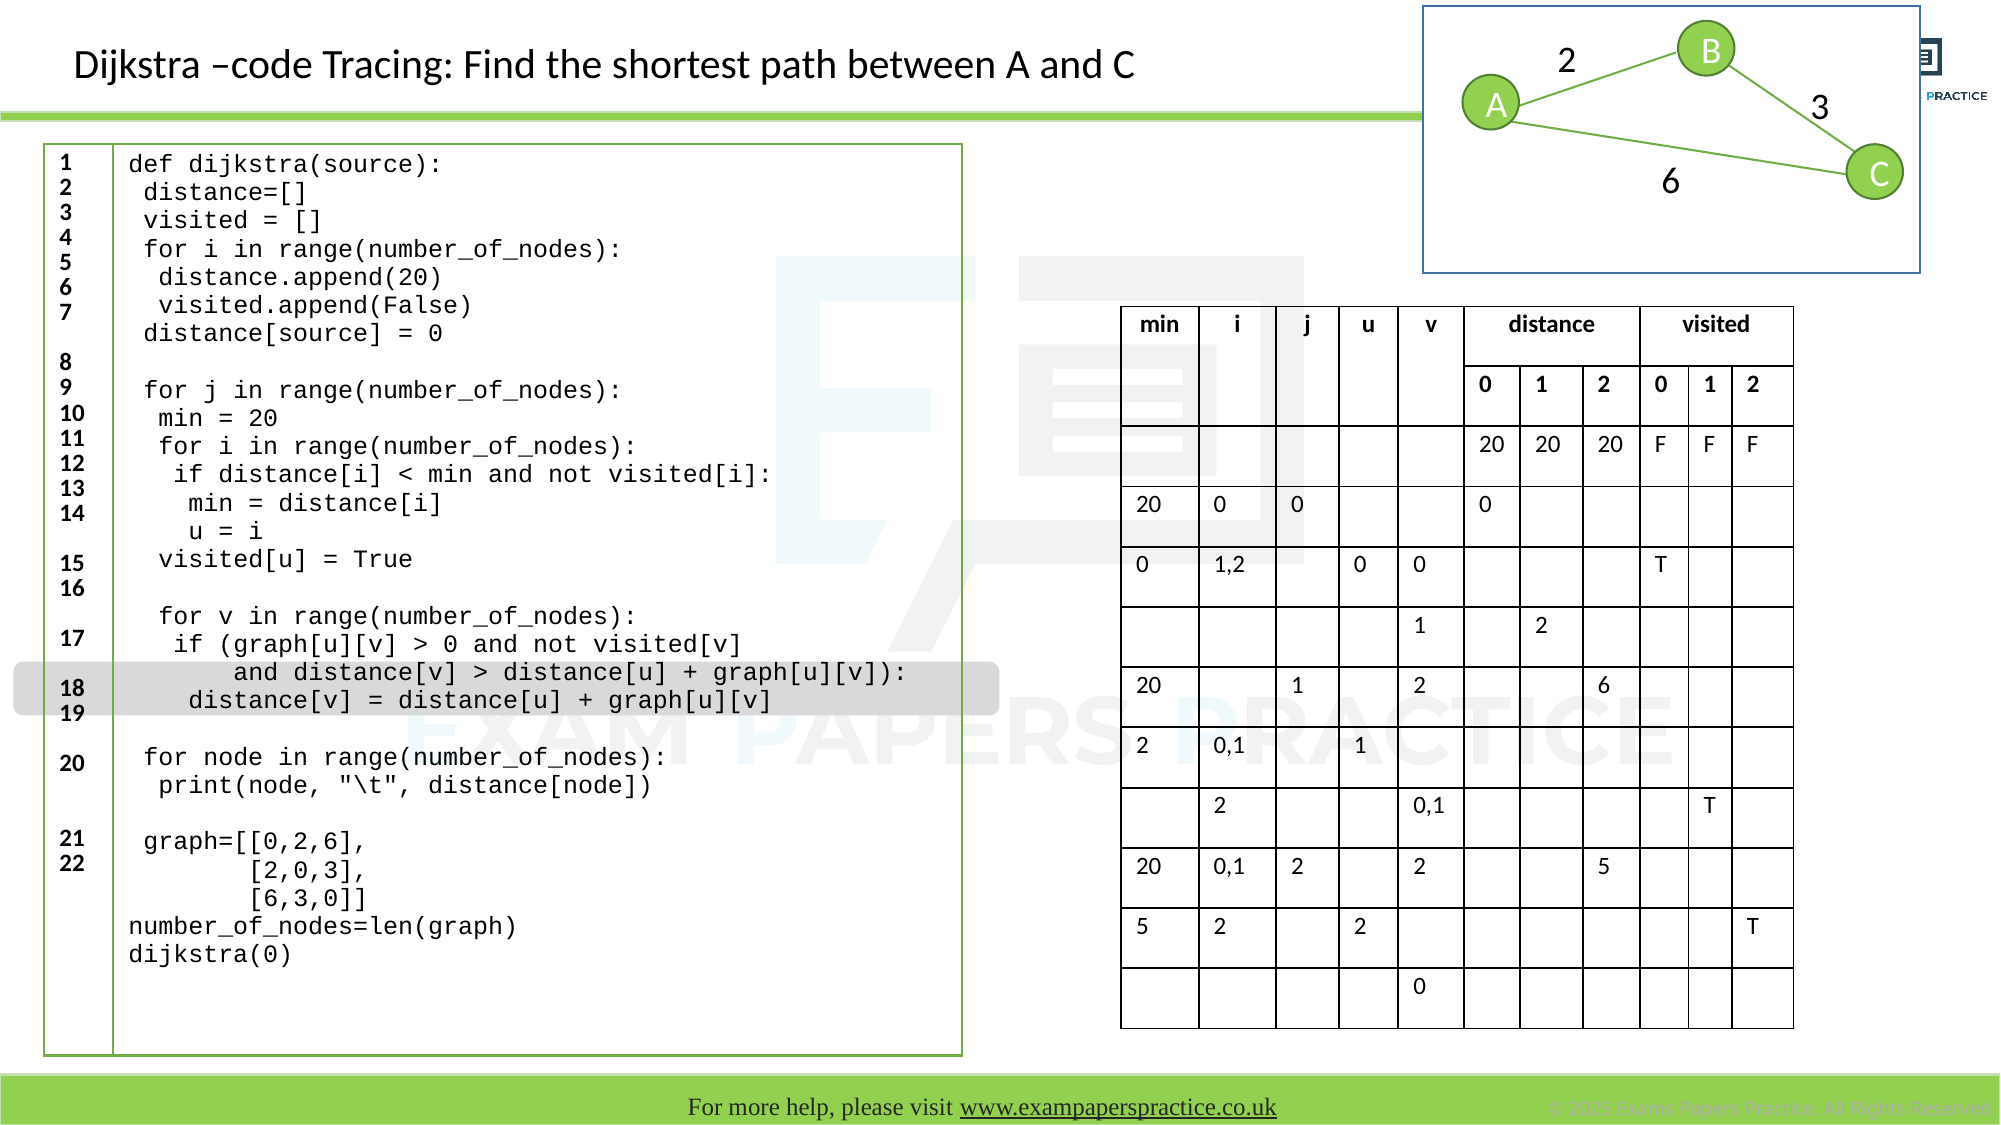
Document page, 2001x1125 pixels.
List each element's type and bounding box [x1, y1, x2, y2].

table_cell [1399, 548, 1463, 606]
table_cell [1521, 668, 1582, 726]
table_cell [1122, 909, 1198, 967]
table_cell [1689, 909, 1731, 967]
table_cell [1521, 789, 1582, 847]
table_cell [1200, 487, 1275, 546]
table_cell [1521, 548, 1582, 606]
table_cell [1340, 608, 1397, 666]
table_cell [1641, 728, 1688, 787]
table_cell [1277, 548, 1338, 606]
table_cell [1340, 909, 1397, 967]
table_cell [1689, 427, 1731, 486]
table_cell [1521, 909, 1582, 967]
table_cell [1641, 548, 1688, 606]
table_cell [1641, 789, 1688, 847]
table_cell [1521, 849, 1582, 907]
table_cell [1277, 849, 1338, 907]
table_header [1641, 307, 1793, 365]
table_cell [1521, 487, 1582, 546]
table_cell [1584, 728, 1639, 787]
table_cell [1200, 668, 1275, 726]
table_cell [1200, 849, 1275, 907]
table_cell [1200, 427, 1275, 486]
table_cell [1465, 969, 1519, 1028]
table_cell [1584, 969, 1639, 1028]
table_cell [1584, 548, 1639, 606]
table_cell [1277, 909, 1338, 967]
table_cell [1399, 668, 1463, 726]
table_cell [1733, 608, 1793, 666]
table_cell [1584, 789, 1639, 847]
table_cell [1689, 789, 1731, 847]
table_cell [1689, 668, 1731, 726]
table_cell [1340, 969, 1397, 1028]
table_cell [1733, 789, 1793, 847]
table_cell [1122, 427, 1198, 486]
table_header [1399, 307, 1463, 425]
table_cell [1465, 608, 1519, 666]
table_cell [1399, 969, 1463, 1028]
table_cell [1200, 969, 1275, 1028]
table_cell [1340, 668, 1397, 726]
table_cell [1733, 367, 1793, 425]
table_cell [1399, 849, 1463, 907]
table_cell [1200, 608, 1275, 666]
table_cell [1733, 849, 1793, 907]
table_cell [1733, 668, 1793, 726]
table_cell [1733, 909, 1793, 967]
table_cell [1641, 608, 1688, 666]
table_cell [1340, 789, 1397, 847]
table_cell [1641, 668, 1688, 726]
table_cell [1200, 548, 1275, 606]
table_cell [1641, 969, 1688, 1028]
table_cell [1122, 608, 1198, 666]
table_cell [1584, 427, 1639, 486]
table_cell [1733, 487, 1793, 546]
table_cell [1122, 548, 1198, 606]
table_cell [1521, 608, 1582, 666]
table_cell [1399, 789, 1463, 847]
table_cell [1521, 969, 1582, 1028]
table_cell [1733, 427, 1793, 486]
table_cell [1277, 728, 1338, 787]
table_cell [1277, 608, 1338, 666]
table_cell [1465, 668, 1519, 726]
table_cell [1733, 548, 1793, 606]
table_cell [1584, 487, 1639, 546]
table_cell [1689, 608, 1731, 666]
table_cell [1399, 608, 1463, 666]
table_header [1200, 307, 1275, 425]
table_header [45, 145, 112, 1054]
table_cell [1277, 427, 1338, 486]
table_cell [1465, 909, 1519, 967]
table_cell [1277, 487, 1338, 546]
table_cell [1340, 427, 1397, 486]
table_cell [1689, 849, 1731, 907]
table_cell [1465, 427, 1519, 486]
table_header [114, 145, 961, 1054]
text_box [963, 661, 1000, 716]
table_cell [1200, 789, 1275, 847]
table_cell [1122, 668, 1198, 726]
table_cell [1340, 849, 1397, 907]
table_cell [1521, 367, 1582, 425]
table_cell [1340, 548, 1397, 606]
table_cell [1584, 909, 1639, 967]
table_cell [1277, 969, 1338, 1028]
table_cell [1733, 728, 1793, 787]
table_cell [1689, 548, 1731, 606]
table_cell [1399, 487, 1463, 546]
table_cell [1689, 367, 1731, 425]
table_cell [1641, 367, 1688, 425]
table_cell [1689, 728, 1731, 787]
table_cell [1465, 849, 1519, 907]
table_cell [1465, 728, 1519, 787]
table_cell [1733, 969, 1793, 1028]
table_cell [1584, 849, 1639, 907]
table_cell [1689, 969, 1731, 1028]
table_cell [1399, 427, 1463, 486]
table_cell [1465, 789, 1519, 847]
table_cell [1641, 487, 1688, 546]
table_cell [1689, 487, 1731, 546]
table_cell [1521, 427, 1582, 486]
text_box [58, 29, 1152, 94]
table_cell [1122, 789, 1198, 847]
table_cell [1641, 909, 1688, 967]
table_cell [1122, 728, 1198, 787]
table_cell [1399, 909, 1463, 967]
text_box [13, 661, 43, 716]
table_cell [1200, 728, 1275, 787]
table_cell [1465, 548, 1519, 606]
table_cell [1277, 668, 1338, 726]
table_cell [1122, 487, 1198, 546]
table_cell [1122, 969, 1198, 1028]
table_cell [1340, 728, 1397, 787]
table_cell [1521, 728, 1582, 787]
table_header [1465, 307, 1639, 365]
table_cell [1277, 789, 1338, 847]
table_cell [1584, 668, 1639, 726]
table_cell [1641, 849, 1688, 907]
table_cell [1122, 849, 1198, 907]
table_cell [1399, 728, 1463, 787]
table_cell [1340, 487, 1397, 546]
table_cell [1465, 367, 1519, 425]
table_cell [1641, 427, 1688, 486]
table_cell [1584, 367, 1639, 425]
text_box [1422, 5, 1921, 274]
table_cell [1584, 608, 1639, 666]
table_cell [1465, 487, 1519, 546]
table_cell [1200, 909, 1275, 967]
table_header [1122, 307, 1198, 425]
table_header [1340, 307, 1397, 425]
table_header [1277, 307, 1338, 425]
